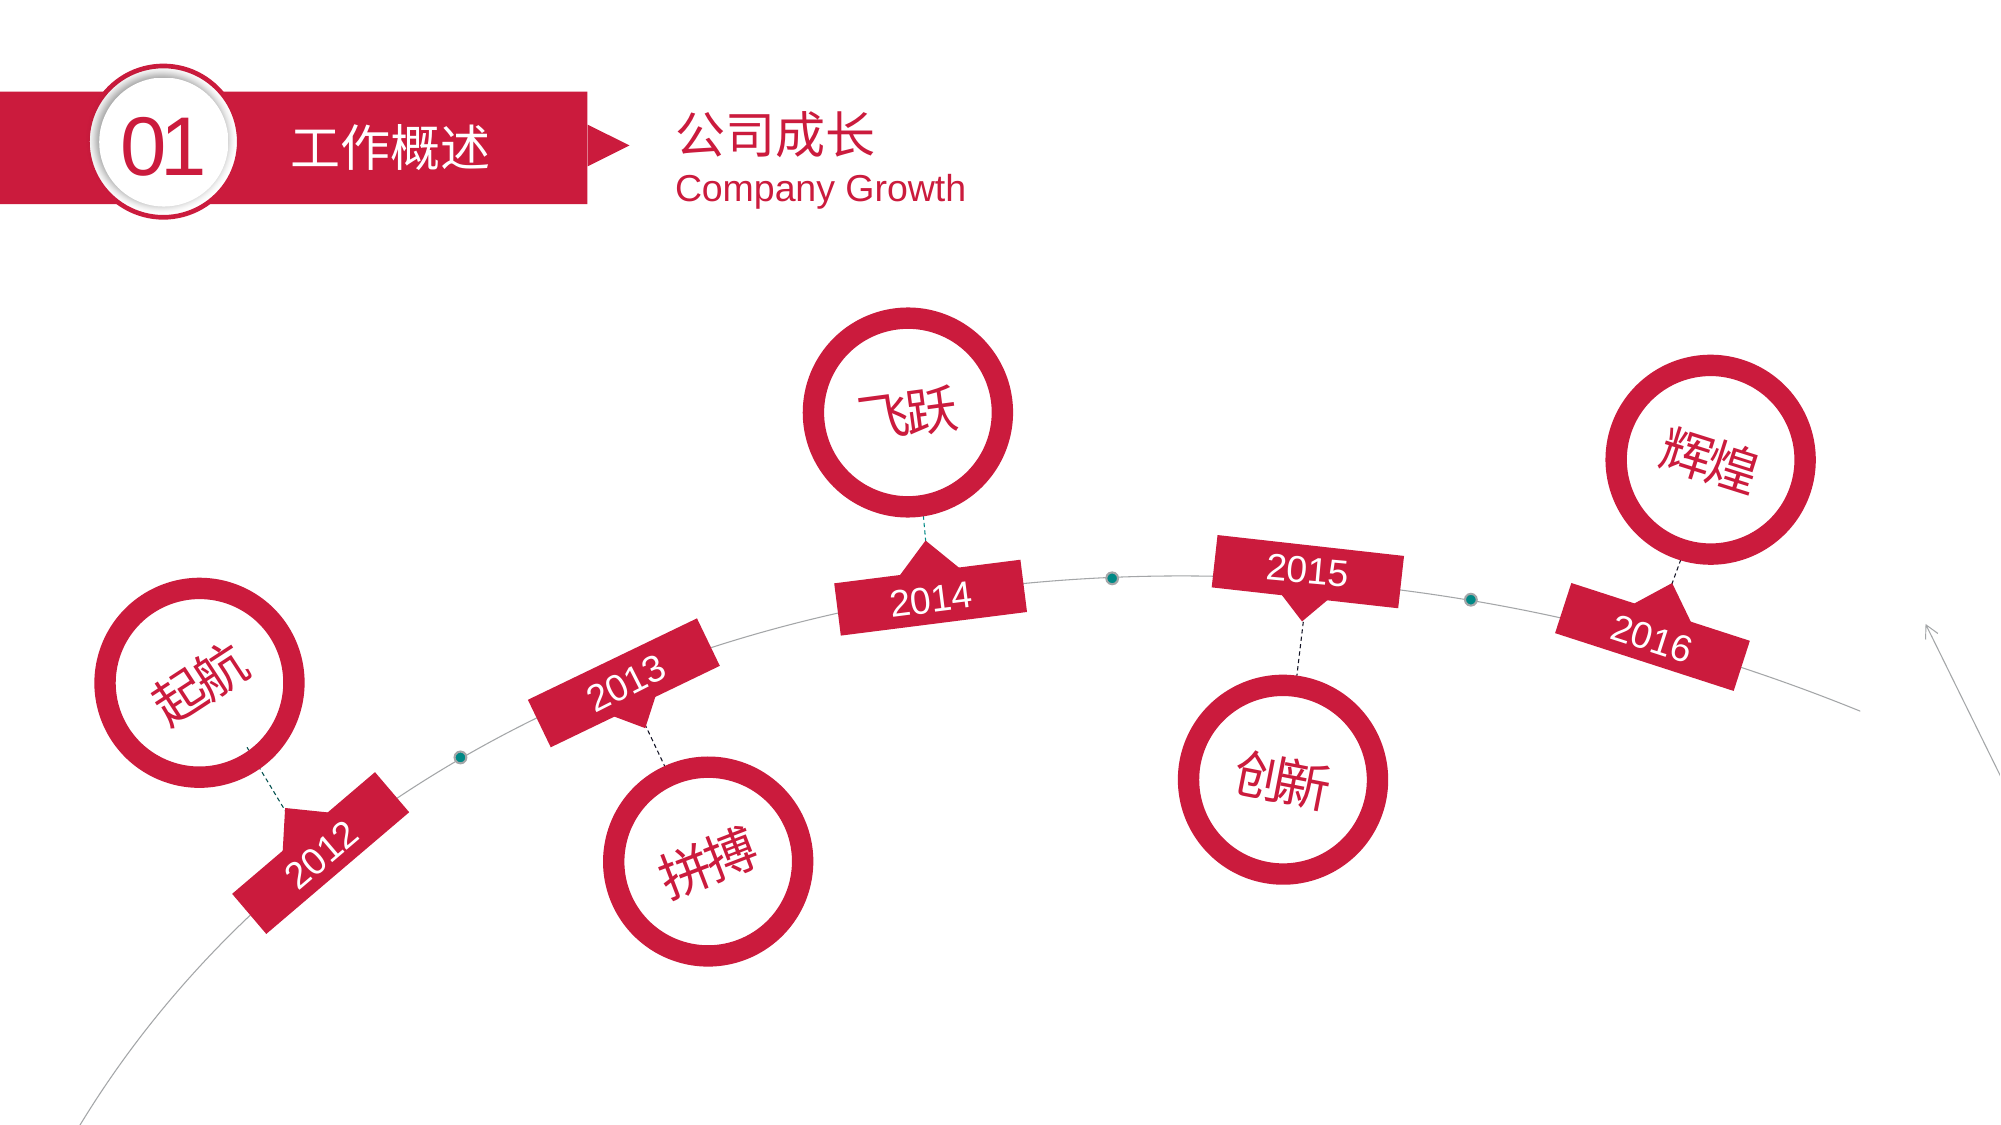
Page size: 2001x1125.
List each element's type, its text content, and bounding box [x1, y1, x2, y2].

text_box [0, 91, 87, 205]
text_box 飞跃 [813, 318, 1003, 507]
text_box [87, 65, 252, 218]
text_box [1212, 538, 1400, 622]
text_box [1563, 580, 1752, 665]
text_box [252, 91, 630, 205]
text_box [534, 655, 723, 732]
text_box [0, 572, 2000, 1125]
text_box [834, 540, 1023, 625]
text_box 公司成长 Company Growth [660, 96, 1000, 216]
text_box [216, 799, 405, 884]
text_box 辉煌 [1616, 365, 1806, 555]
